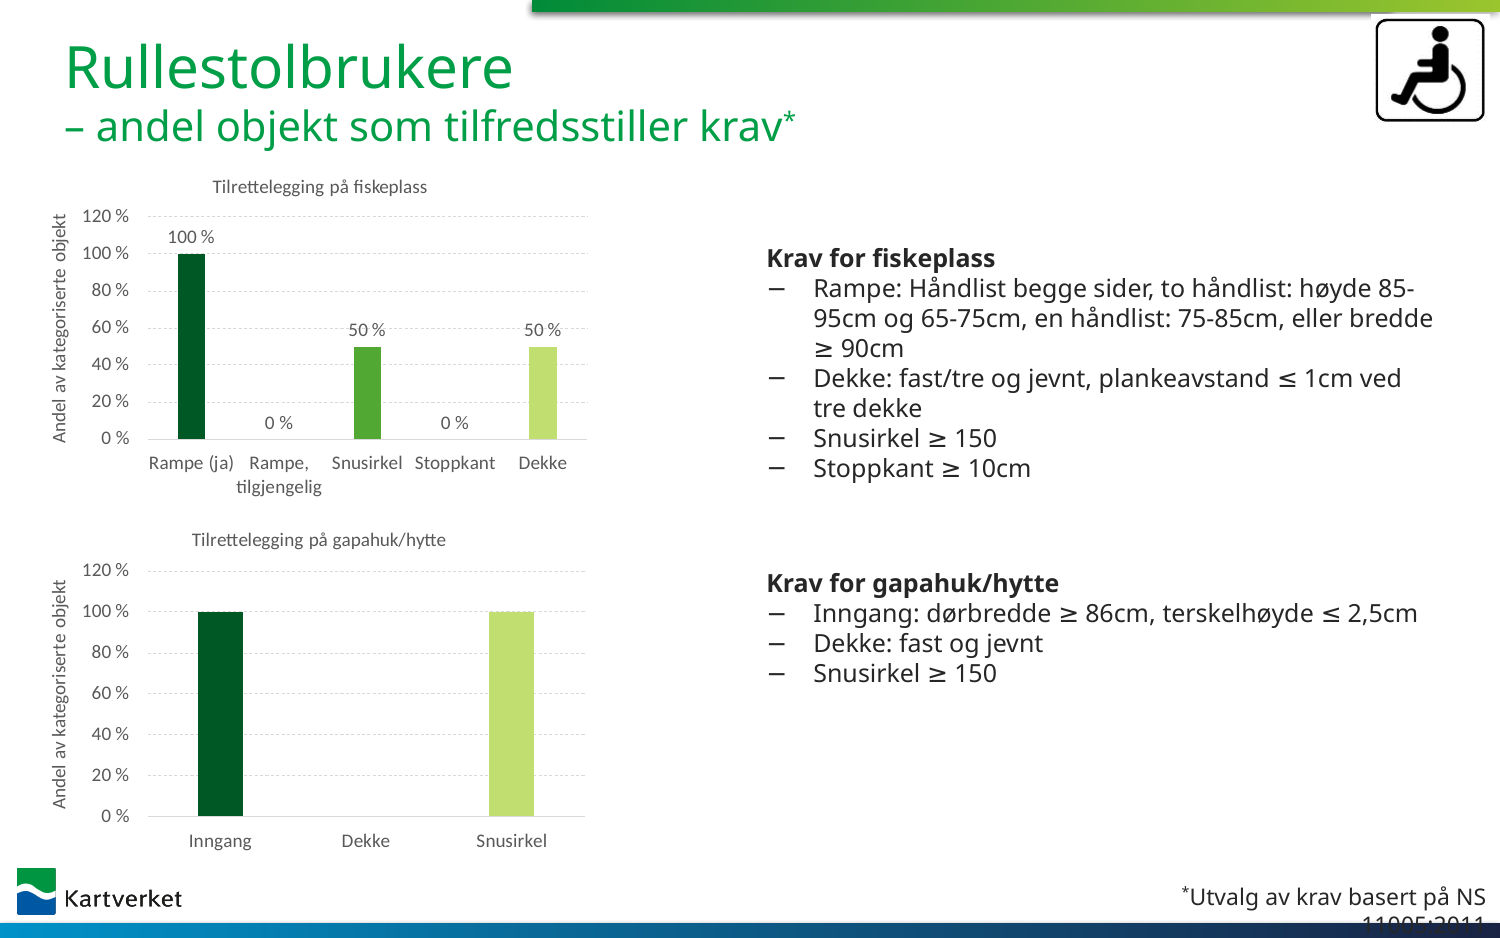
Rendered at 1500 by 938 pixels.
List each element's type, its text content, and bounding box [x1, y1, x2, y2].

picture [41, 520, 596, 859]
text_box Krav for gapahuk/hytte Inngang: dørbredde ≥ 86cm, terskelhøyde ≤ 2,5cm Dekke: fast og jevnt Snusirkel ≥ 150 [751, 560, 1452, 695]
text_box *Utvalg av krav basert på NS 11005:2011 [1068, 873, 1500, 938]
text_box Rullestolbrukere – andel objekt som tilfredsstiller krav* [49, 29, 1431, 158]
picture [1371, 13, 1491, 127]
text_box Krav for fiskeplass Rampe: Håndlist begge sider, to håndlist: høyde 85-95cm og 65-75cm, en håndlist: 75-85cm, eller bredde ≥ 90cm Dekke: fast/tre og jevnt, plankeavstand ≤ 1cm ved tre dekke Snusirkel ≥ 150 Stoppkant ≥ 10cm [751, 235, 1452, 490]
picture [41, 166, 598, 505]
